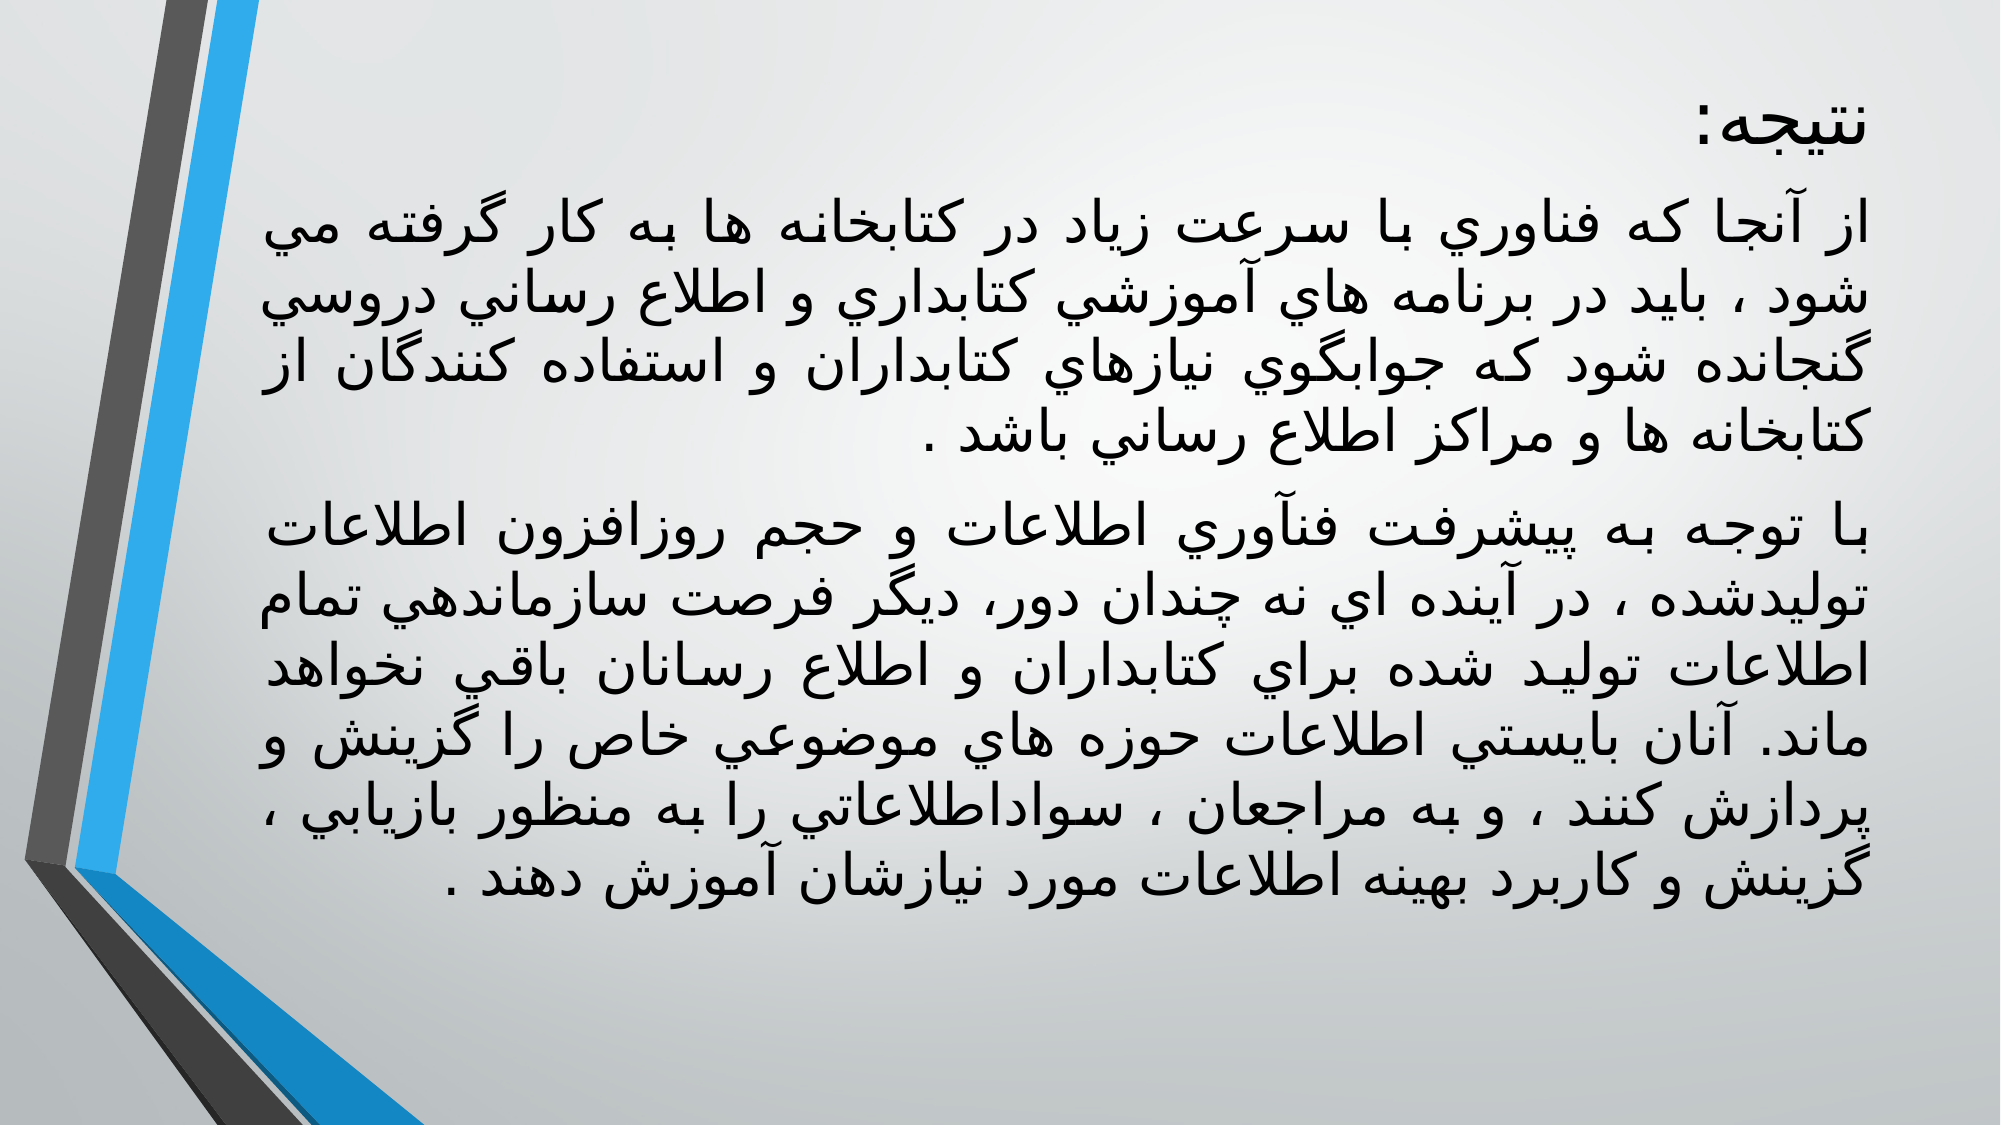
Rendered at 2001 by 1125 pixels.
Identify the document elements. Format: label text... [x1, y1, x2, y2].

list نتیجه: از آنجا كه فناوري با سرعت زياد در كتابخانه ها به كار گرفته مي شود ، بايد در برنامه هاي آموزشي كتابداري و اطلاع رساني دروسي گنجانده شود كه جوابگوي نيازهاي كتابداران و استفاده كنندگان از كتابخانه ها و مراكز اطلاع رساني باشد . با توجه به پيشرفت فنآوري اطلاعات و حجم روزافزون اطلاعات توليدشده ، در آينده اي نه چندان دور، ديگر فرصت سازماندهي تمام اطلاعات توليد شده براي كتابداران و اطلاع رسانان باقي نخواهد ماند. آنان بايستي اطلاعات حوزه هاي موضوعي خاص را گزينش و پردازش كنند ، و به مراجعان ، سواداطلاعاتي را به منظور بازيابي ، گزينش و كاربرد بهينه اطلاعات مورد نيازشان آموزش دهند . [243, 26, 1887, 950]
